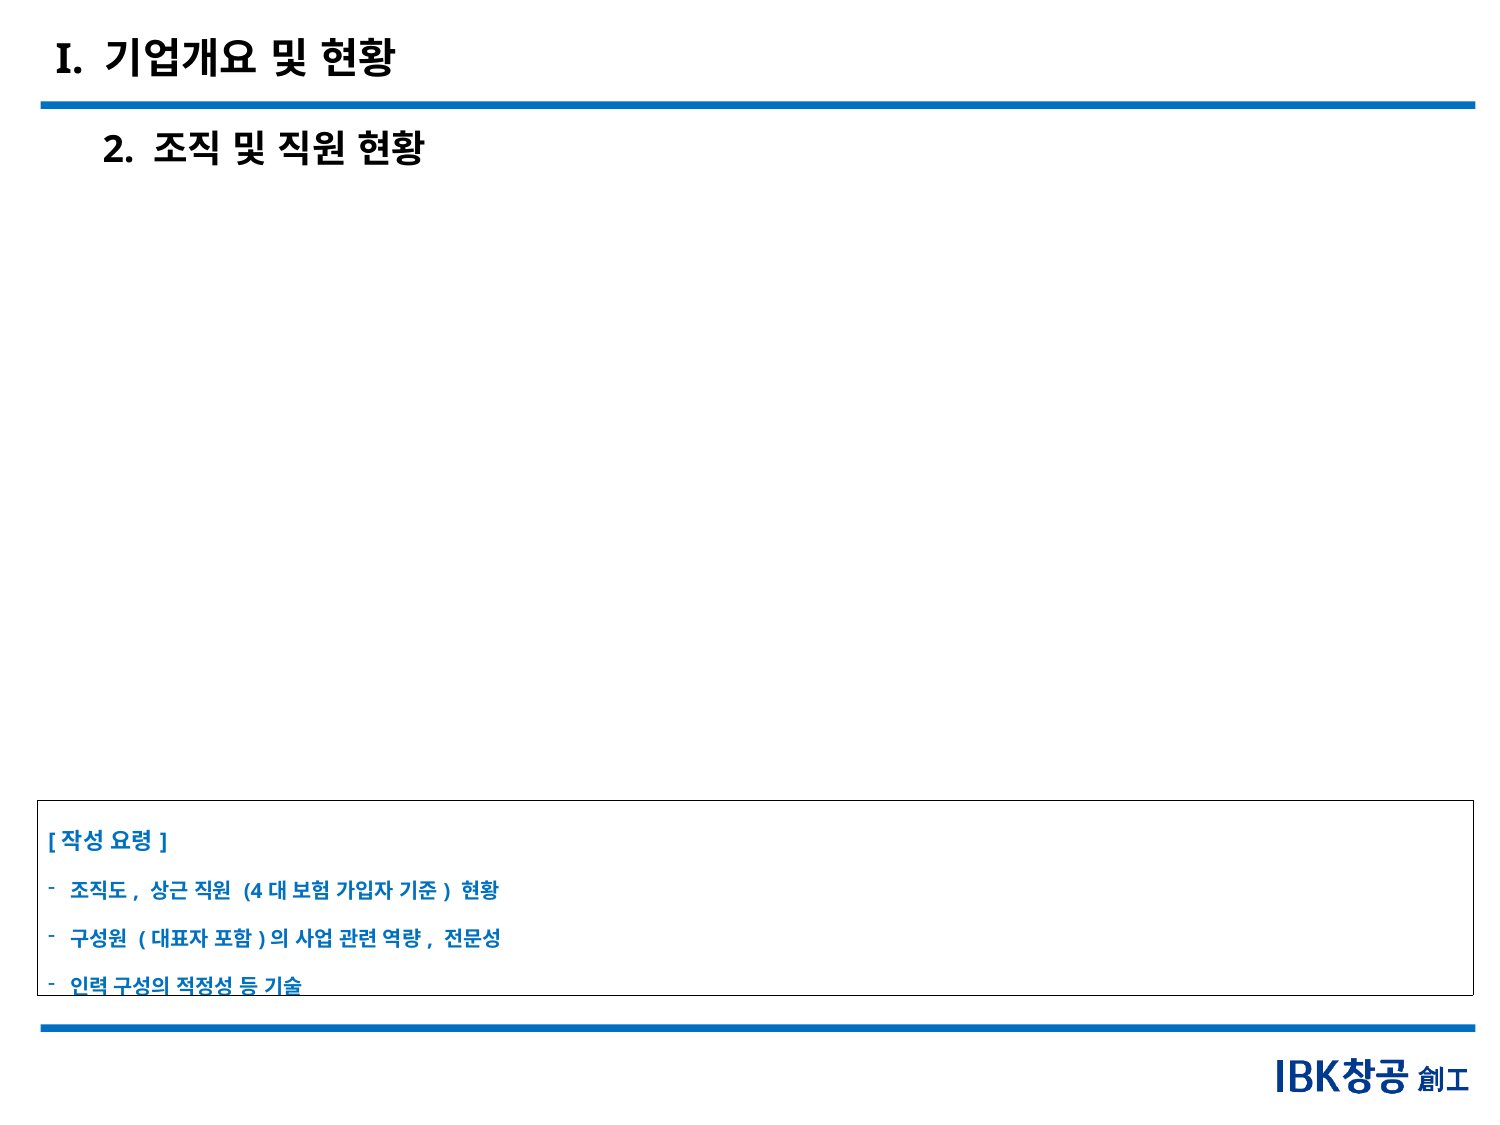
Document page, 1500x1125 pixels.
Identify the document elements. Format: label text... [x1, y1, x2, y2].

picture [1267, 1048, 1476, 1104]
text_box 2. 조직 및 직원 현황 [87, 117, 1316, 177]
text_box [40, 1023, 1477, 1033]
text_box I. 기업개요 및 현황 [40, 18, 1056, 95]
text_box [40, 100, 1477, 110]
table_header [작성 요령] 조직도, 상근 직원 (4대 보험 가입자 기준) 현황 구성원 (대표자 포함)의 사업 관련 역량, 전문성 인력 구성의 적정성 등 기술 [38, 801, 1473, 995]
